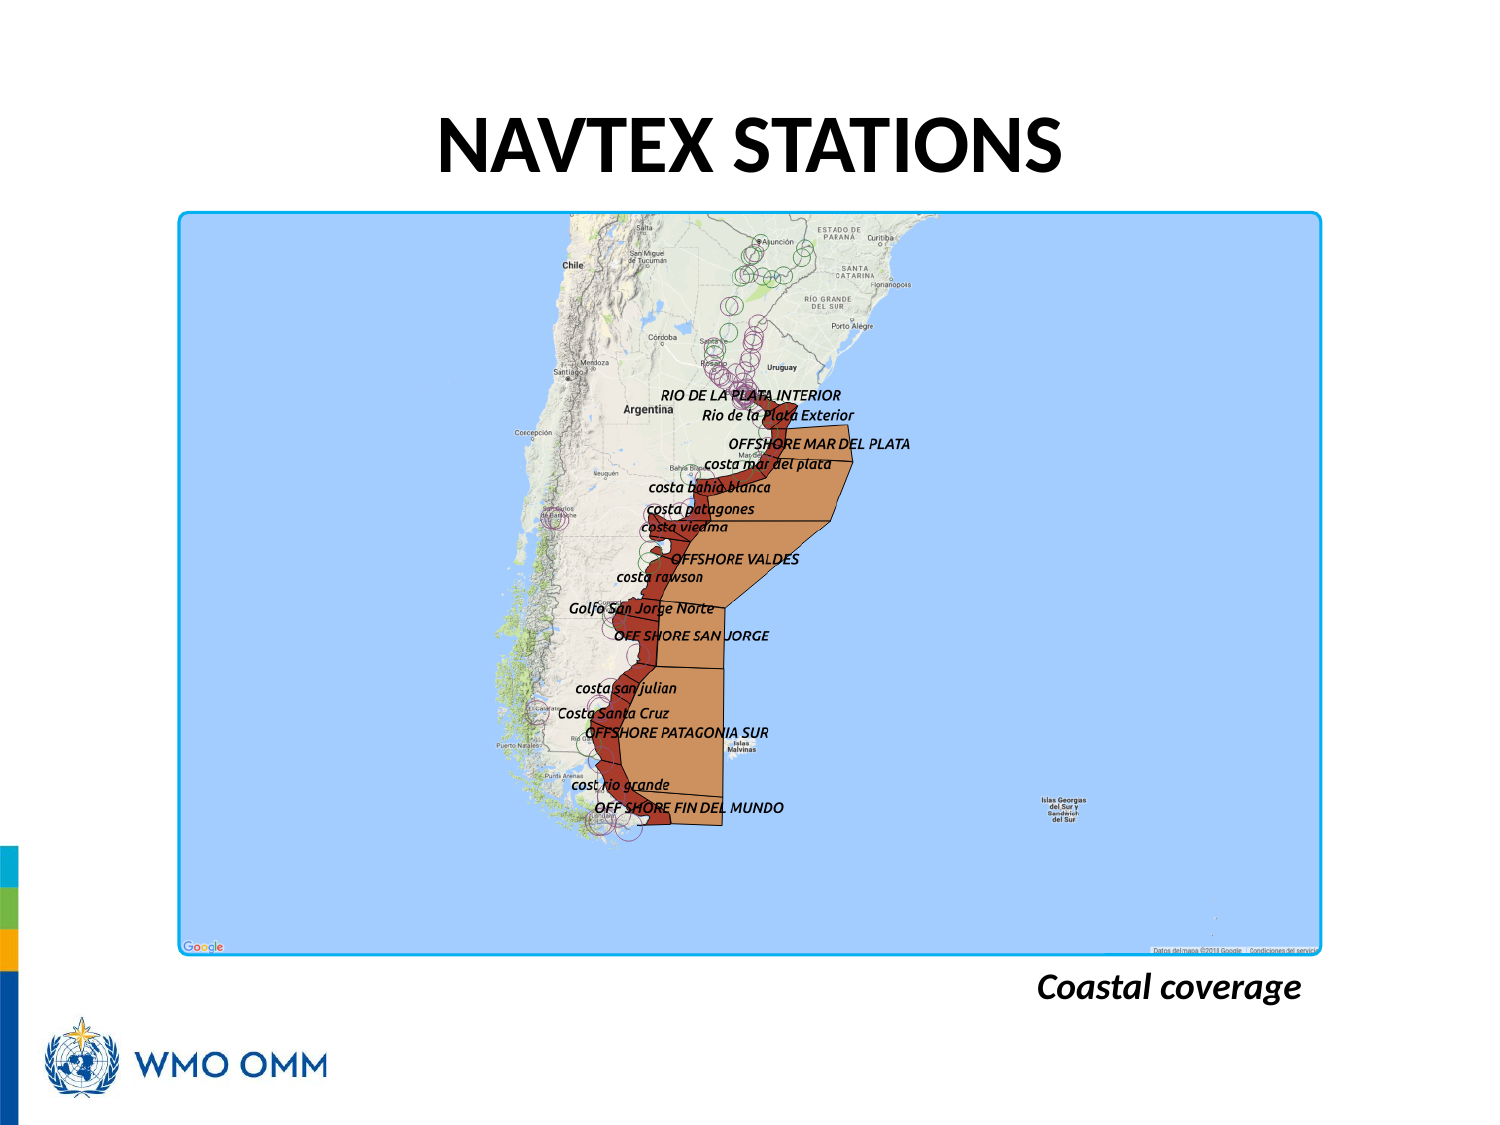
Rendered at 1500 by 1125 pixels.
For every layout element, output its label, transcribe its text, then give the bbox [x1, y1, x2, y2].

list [178, 212, 1322, 956]
picture [0, 845, 327, 1125]
title NAVTEX STATIONS [75, 45, 1425, 233]
text_box Coastal coverage [1022, 963, 1321, 1016]
